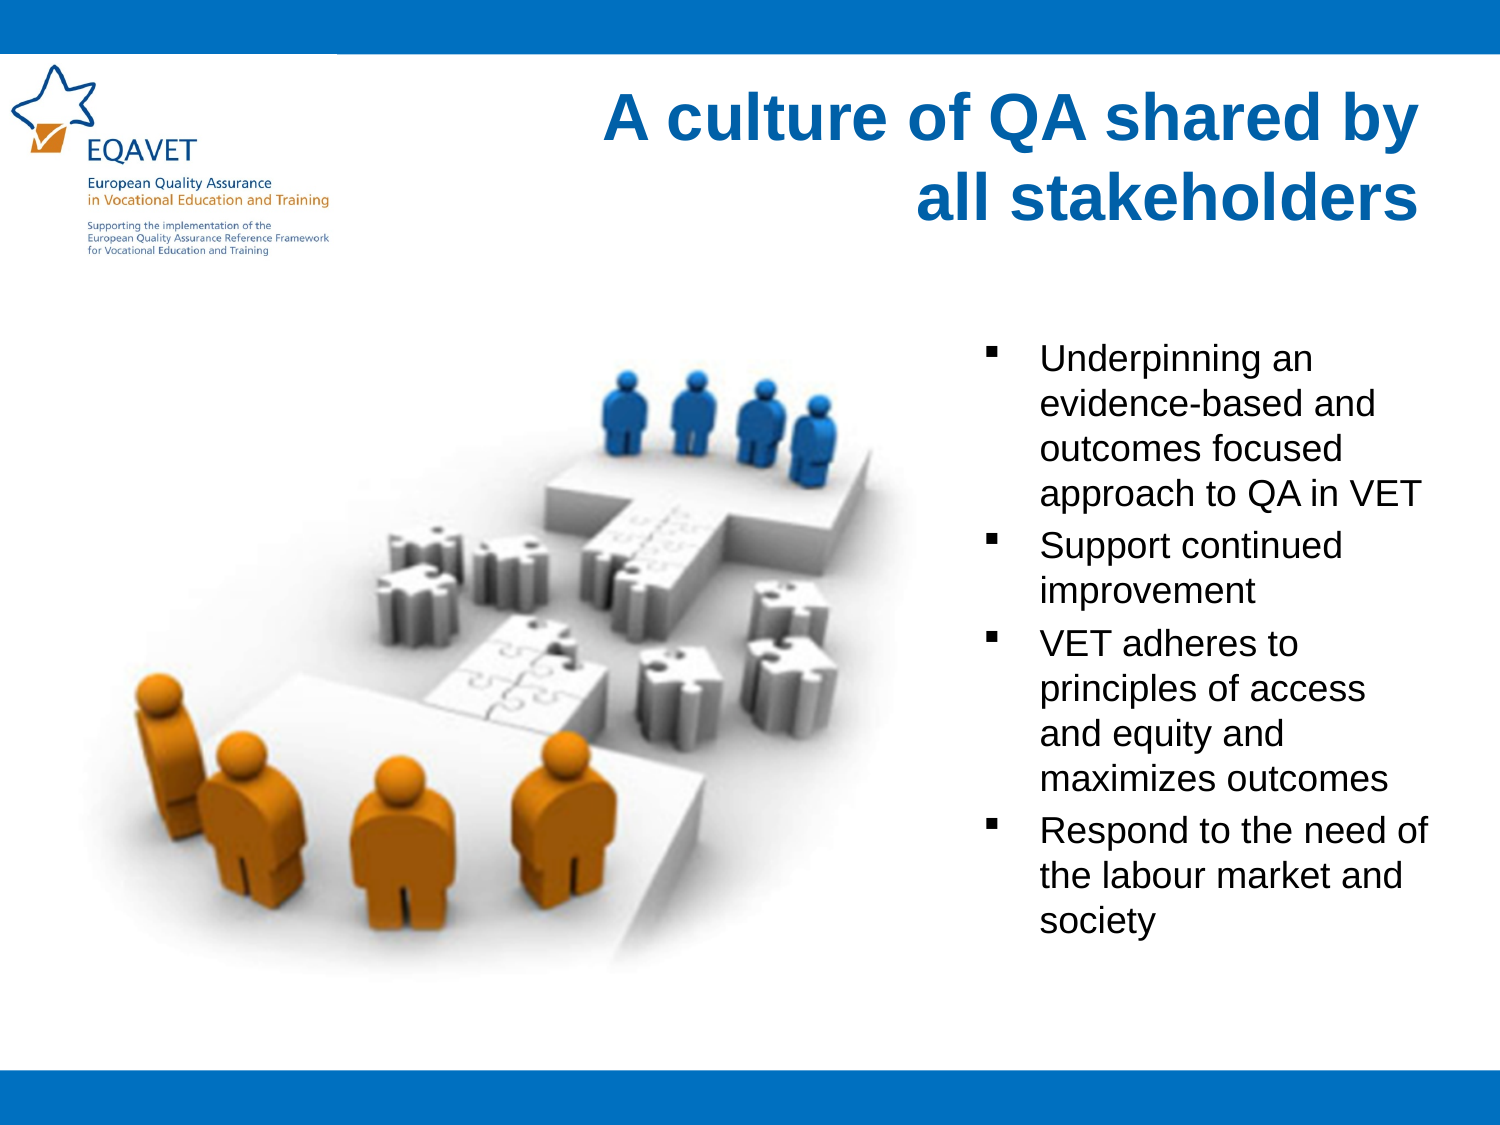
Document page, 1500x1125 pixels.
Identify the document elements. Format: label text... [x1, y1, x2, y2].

list Underpinning an evidence-based and outcomes focused approach to QA in VET Support continued improvement VET adheres to principles of access and equity and maximizes outcomes Respond to the need of the labour market and society [970, 326, 1453, 976]
picture [52, 326, 969, 1016]
list A culture of QA shared by all stakeholders [501, 66, 1436, 291]
picture [0, 54, 337, 269]
